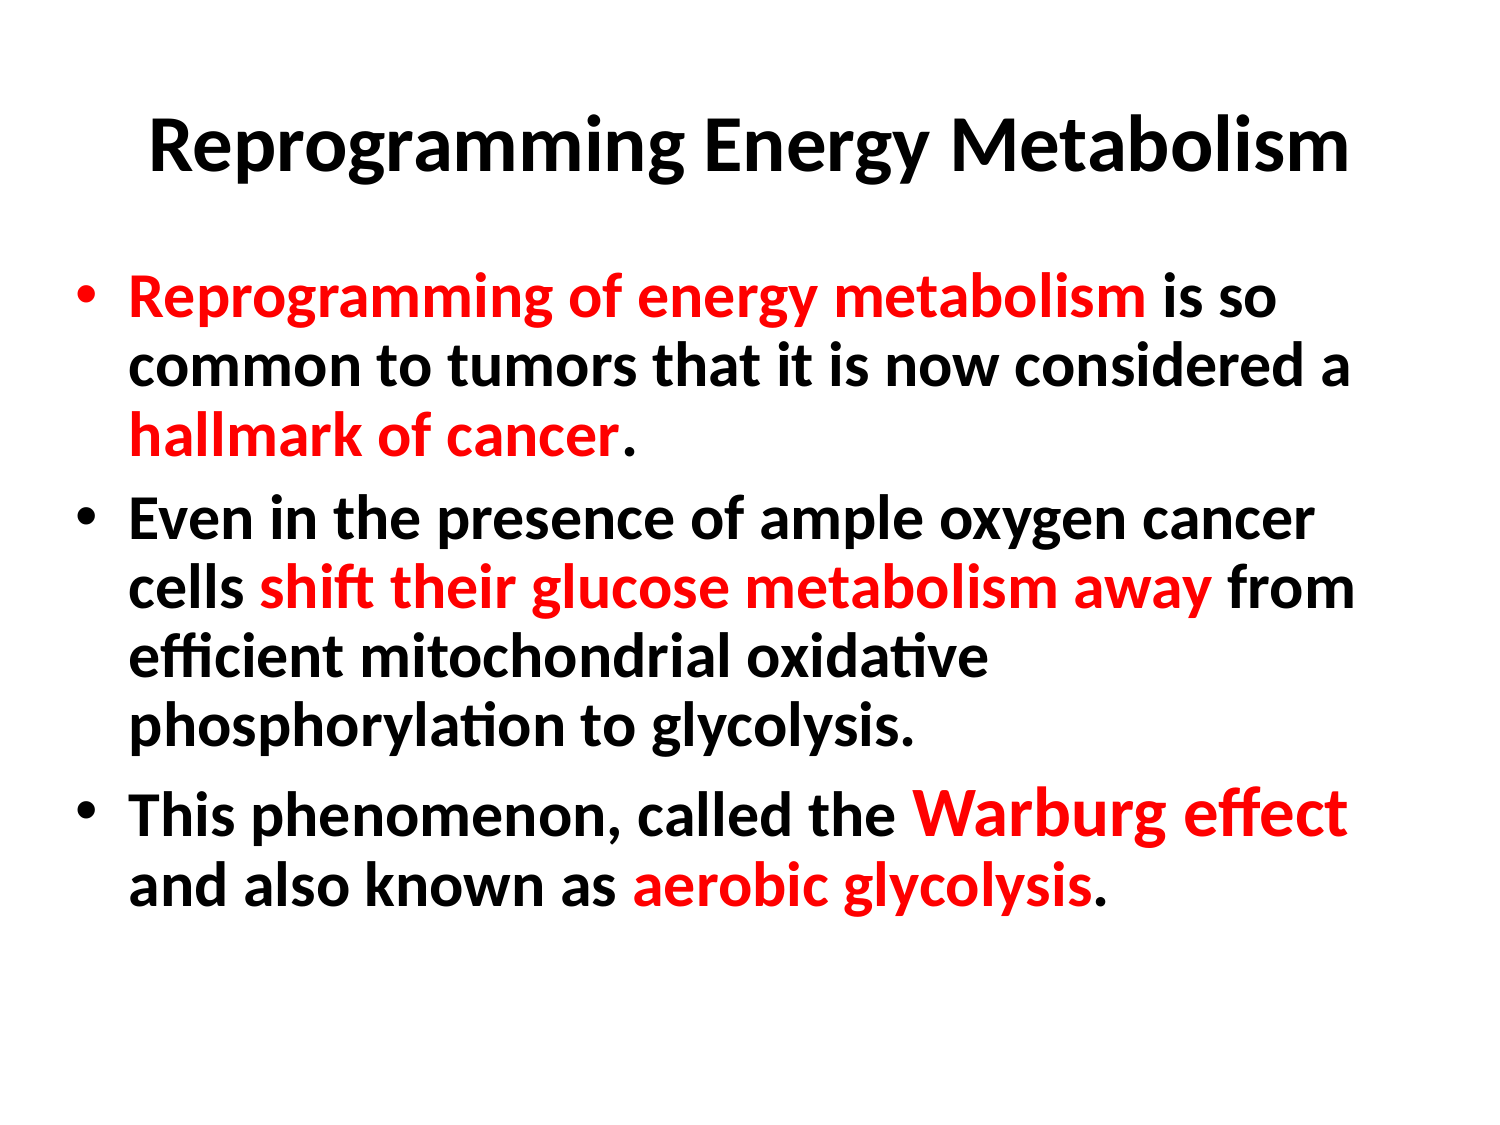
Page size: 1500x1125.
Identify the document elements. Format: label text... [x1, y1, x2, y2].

list Reprogramming of energy metabolism is so common to tumors that it is now considered a hallmark of cancer. Even in the presence of ample oxygen cancer cells shift their glucose metabolism away from efficient mitochondrial oxidative phosphorylation to glycolysis. This phenomenon, called the Warburg effect and also known as aerobic glycolysis. [75, 262, 1425, 1005]
title Reprogramming Energy Metabolism [75, 45, 1425, 233]
